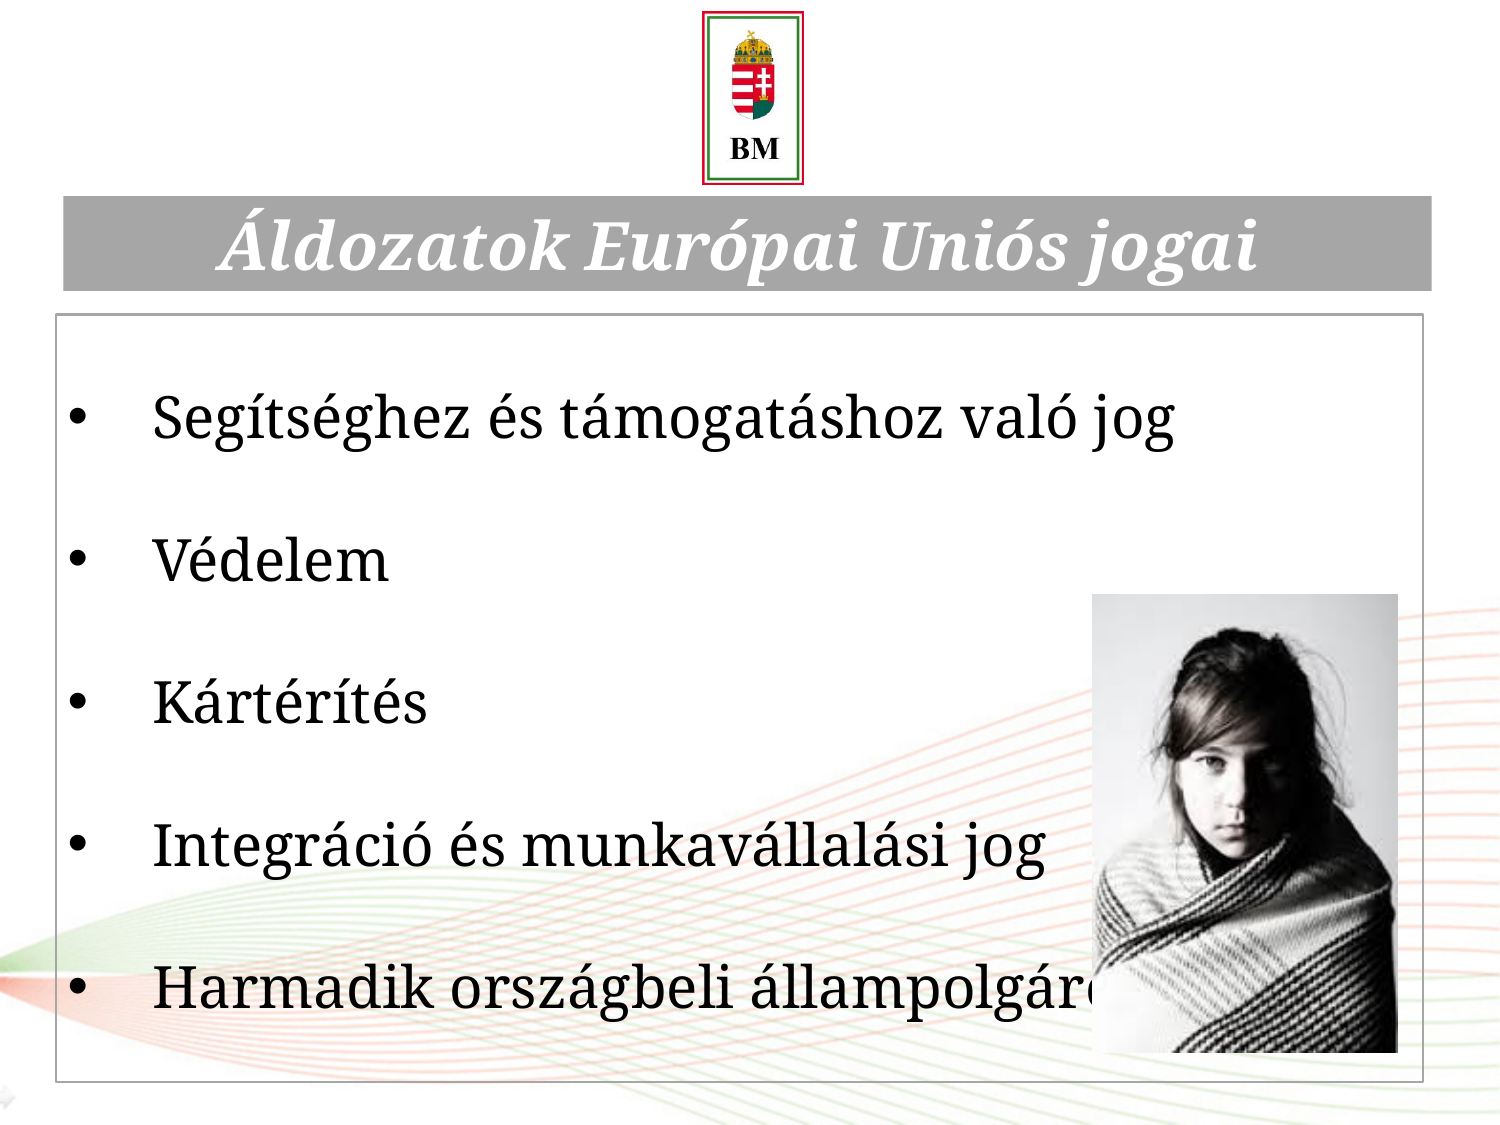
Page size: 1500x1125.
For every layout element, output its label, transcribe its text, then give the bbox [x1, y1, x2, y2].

text_box [616, 1, 880, 178]
text_box Segítséghez és támogatáshoz való jog Védelem Kártérítés Integráció és munkavállalási jog Harmadik országbeli állampolgárok [53, 338, 1420, 1028]
text_box Áldozatok Európai Uniós jogai [63, 196, 1432, 291]
picture [0, 0, 1500, 1125]
text_box [54, 312, 1425, 1084]
